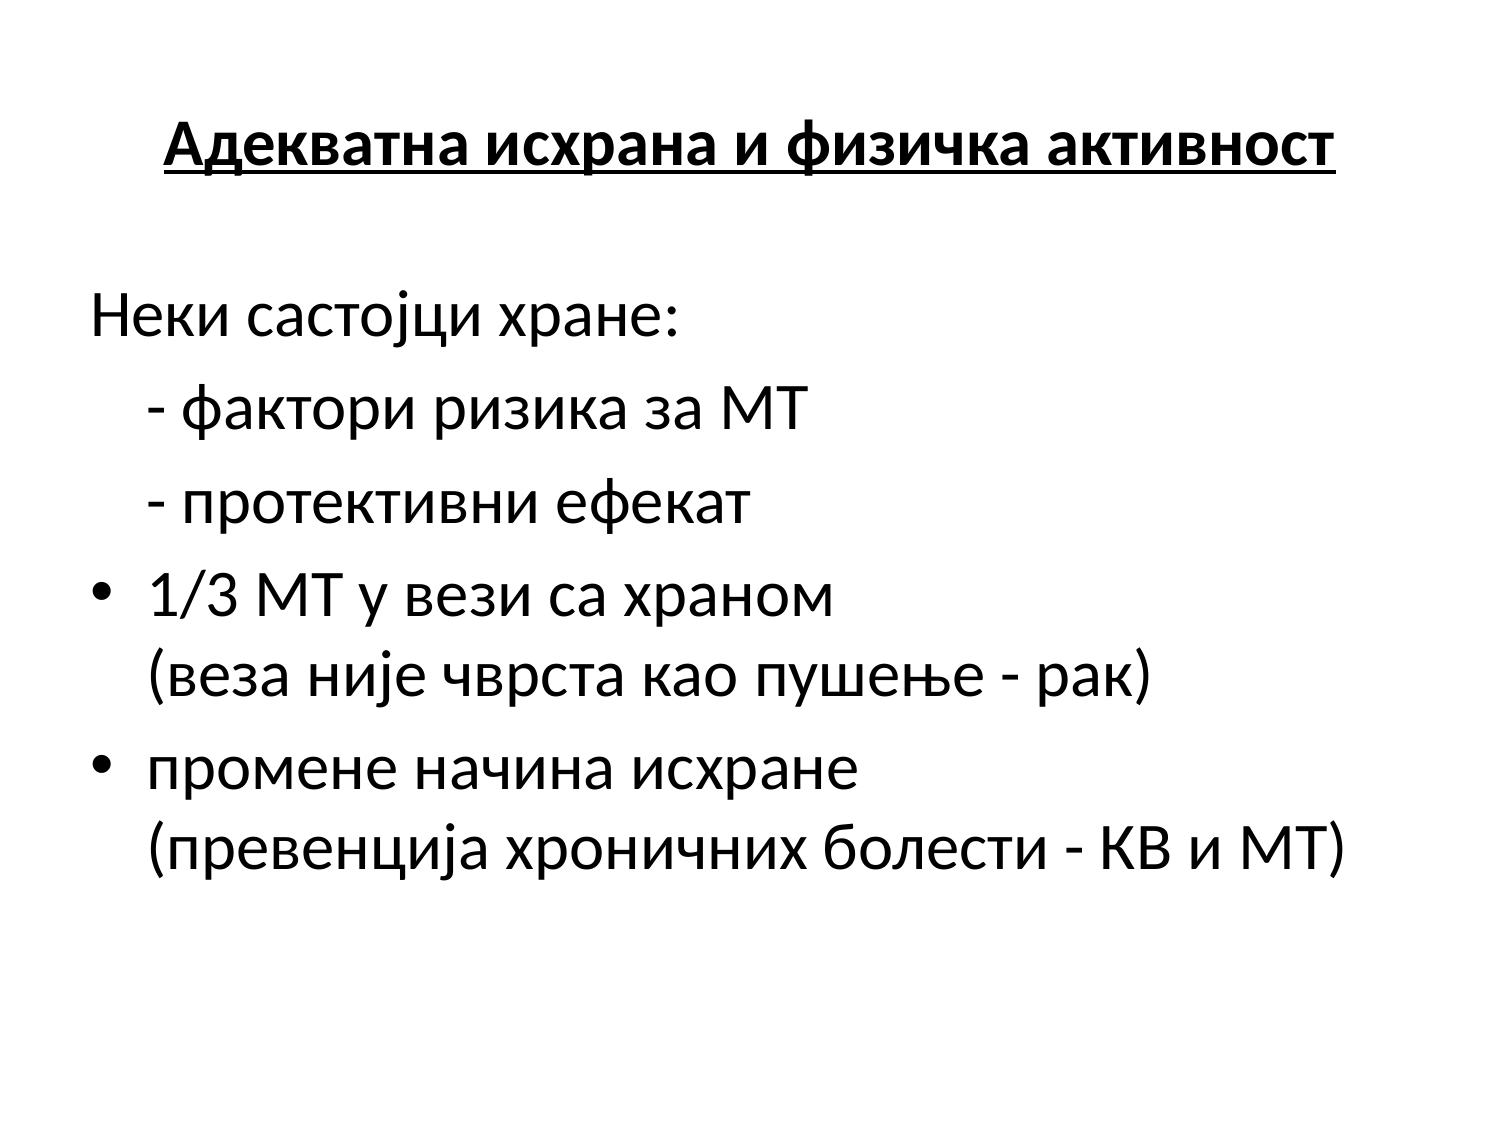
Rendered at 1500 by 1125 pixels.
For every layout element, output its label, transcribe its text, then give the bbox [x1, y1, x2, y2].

title Адекватна исхрана и физичка активност [75, 45, 1425, 233]
list Неки састојци хране: - фактори ризика за МТ - протективни ефекат 1/3 МТ у вези са храном (веза није чврста као пушење - рак) промене начина исхране (превенција хроничних болести - КВ и МТ) [75, 262, 1425, 1005]
